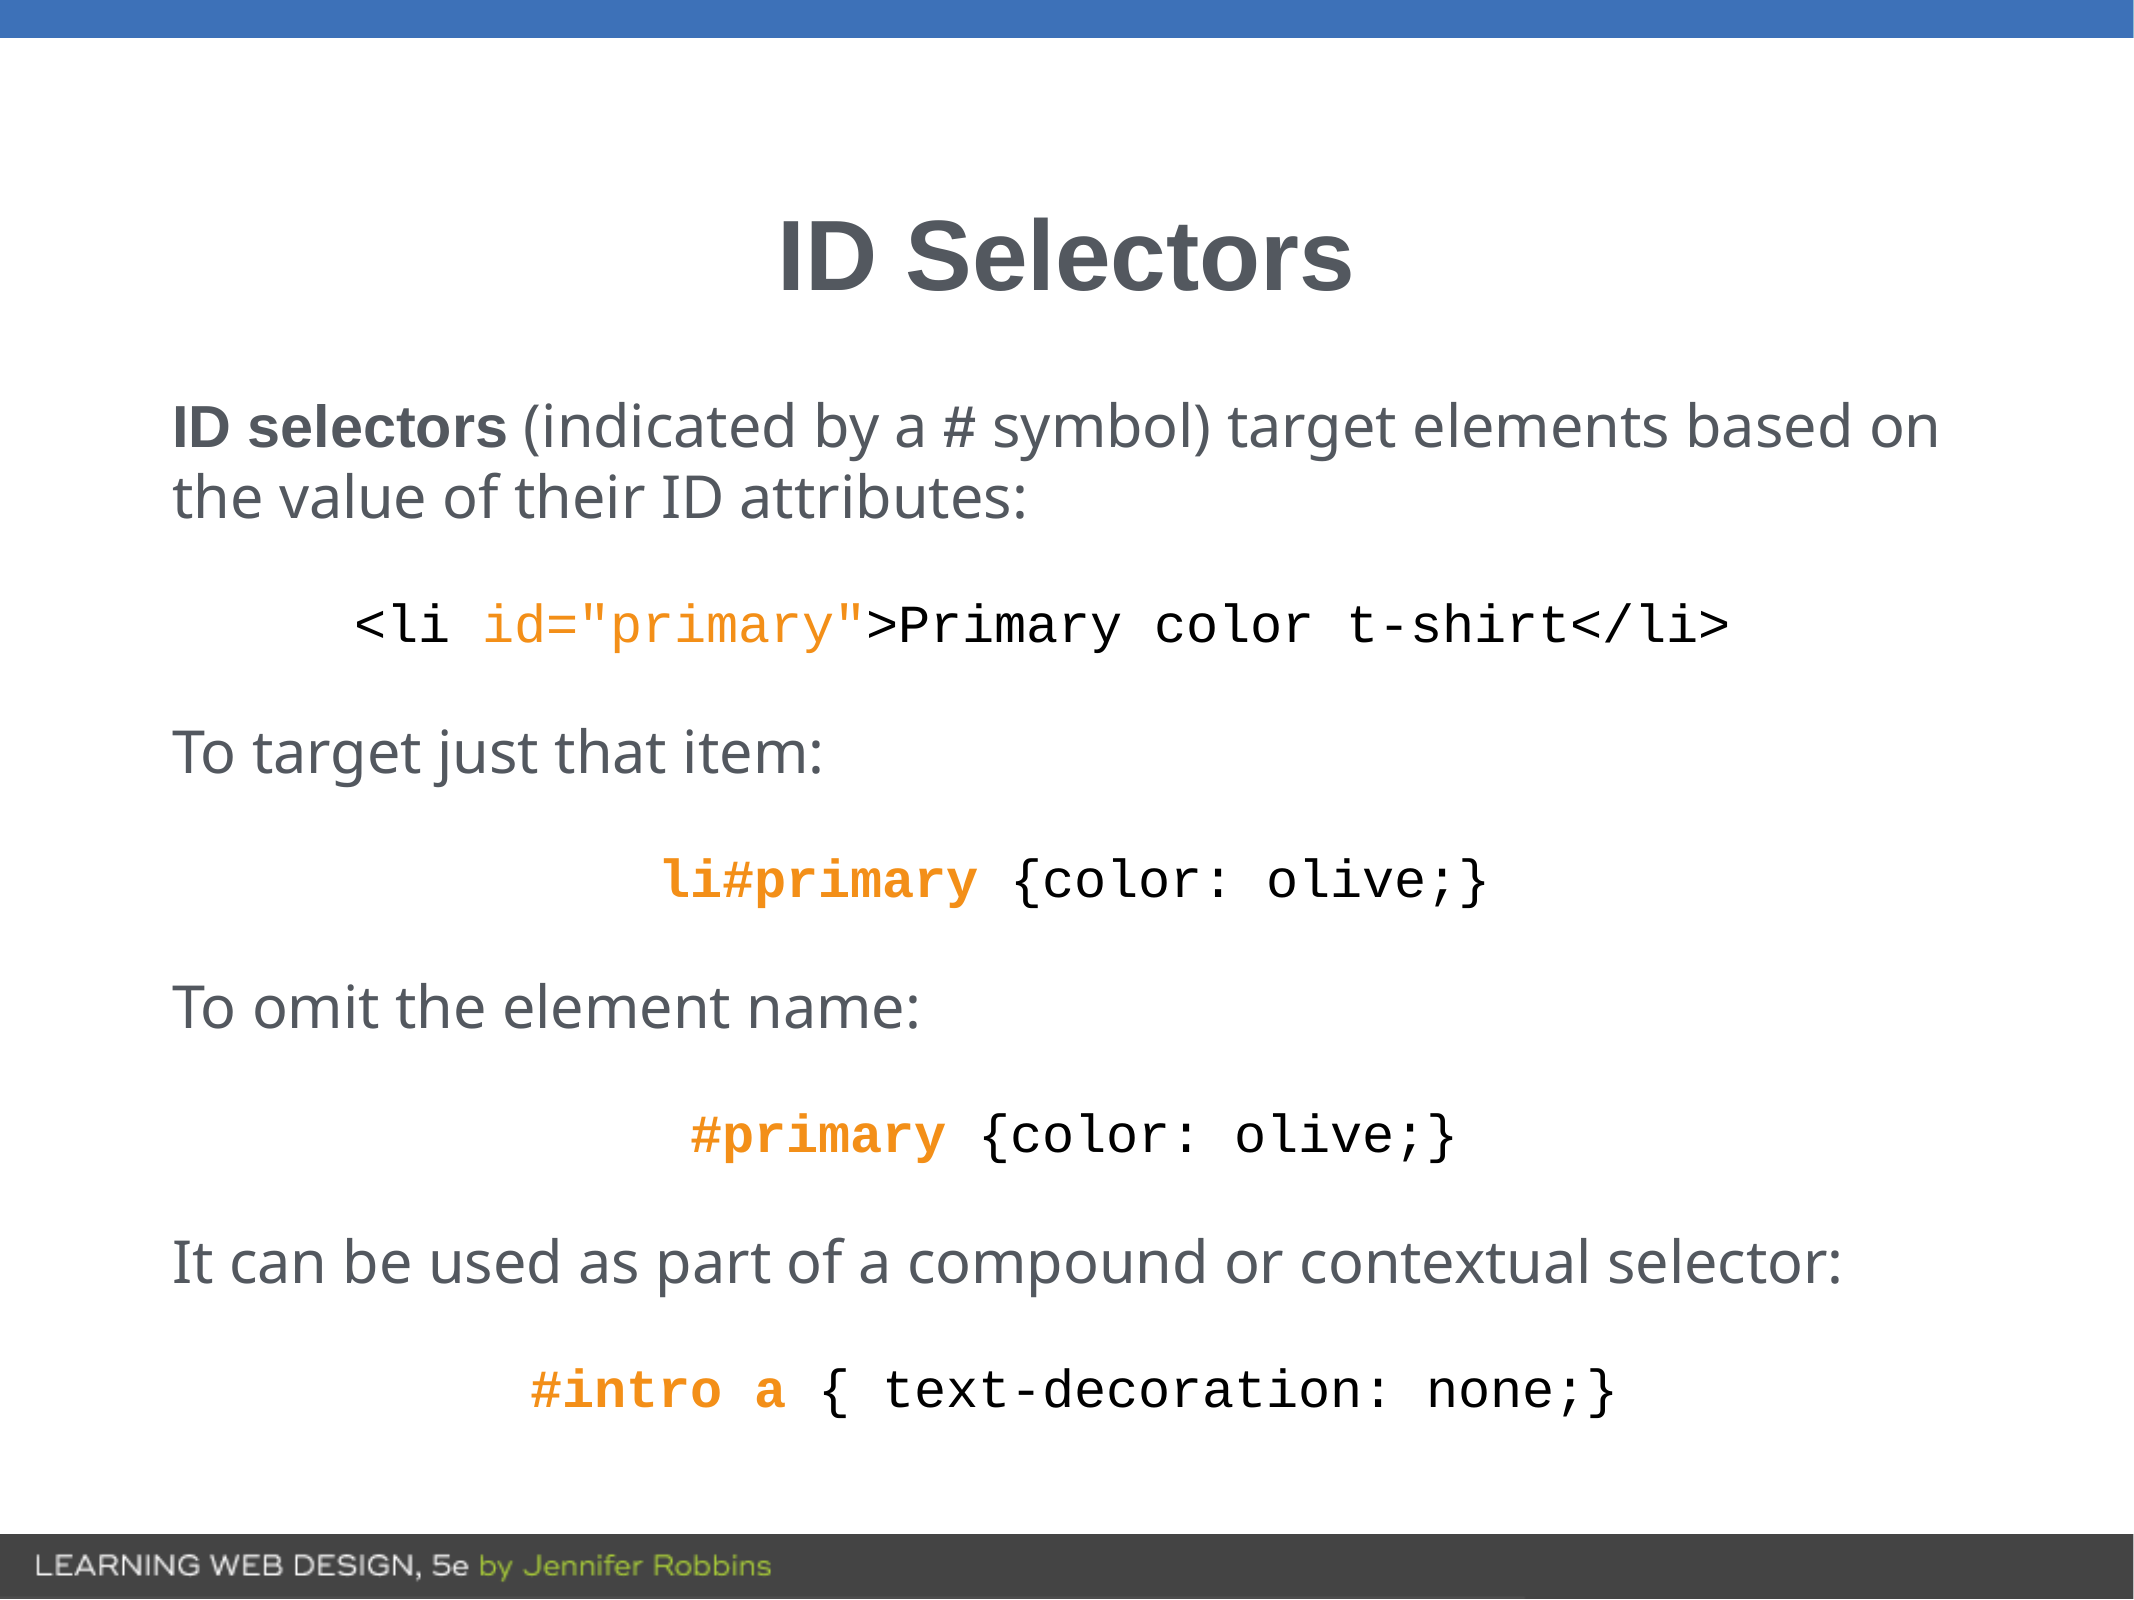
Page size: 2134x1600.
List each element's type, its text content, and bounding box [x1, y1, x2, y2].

list ID selectors (indicated by a # symbol) target elements based on the value of their ID attributes: <li id="primary">Primary color t-shirt</li> To target just that item: li#primary {color: olive;} To omit the element name: #primary {color: olive;} It can be used as part of a compound or contextual selector: #intro a { text-decoration: none;} [163, 386, 1986, 1420]
title ID Selectors [155, 72, 1978, 428]
picture [0, 1534, 2134, 1599]
